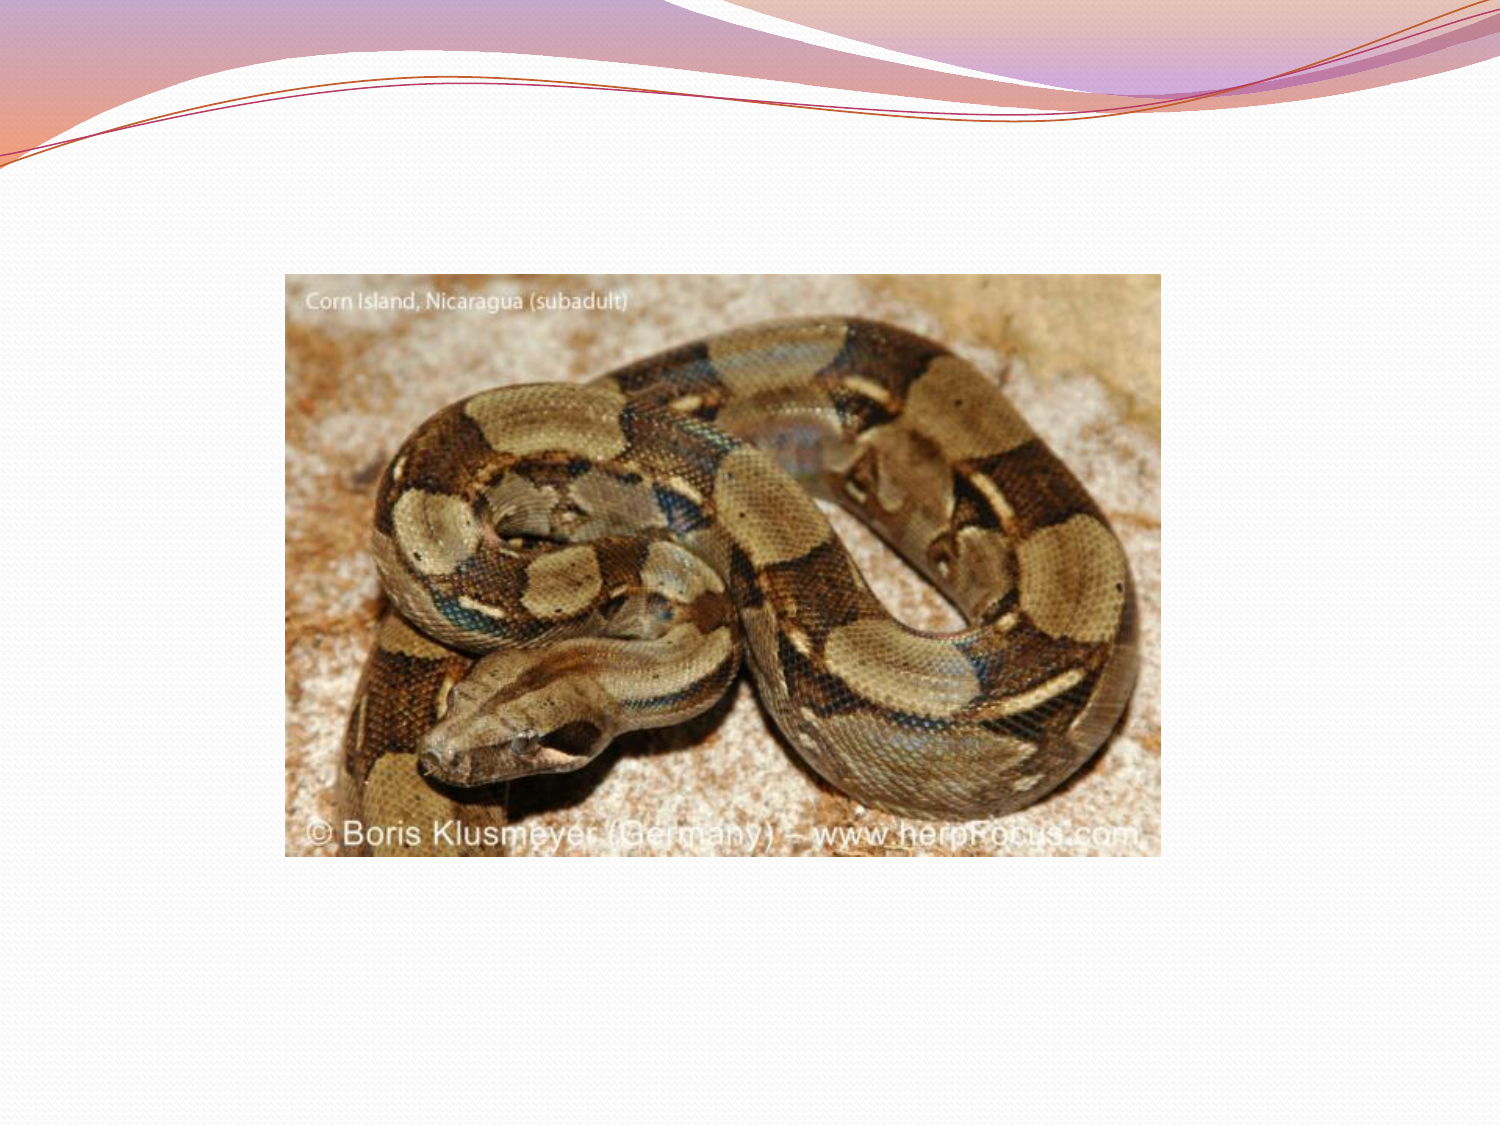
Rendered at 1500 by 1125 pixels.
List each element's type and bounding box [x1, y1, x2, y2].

picture [285, 274, 1162, 857]
